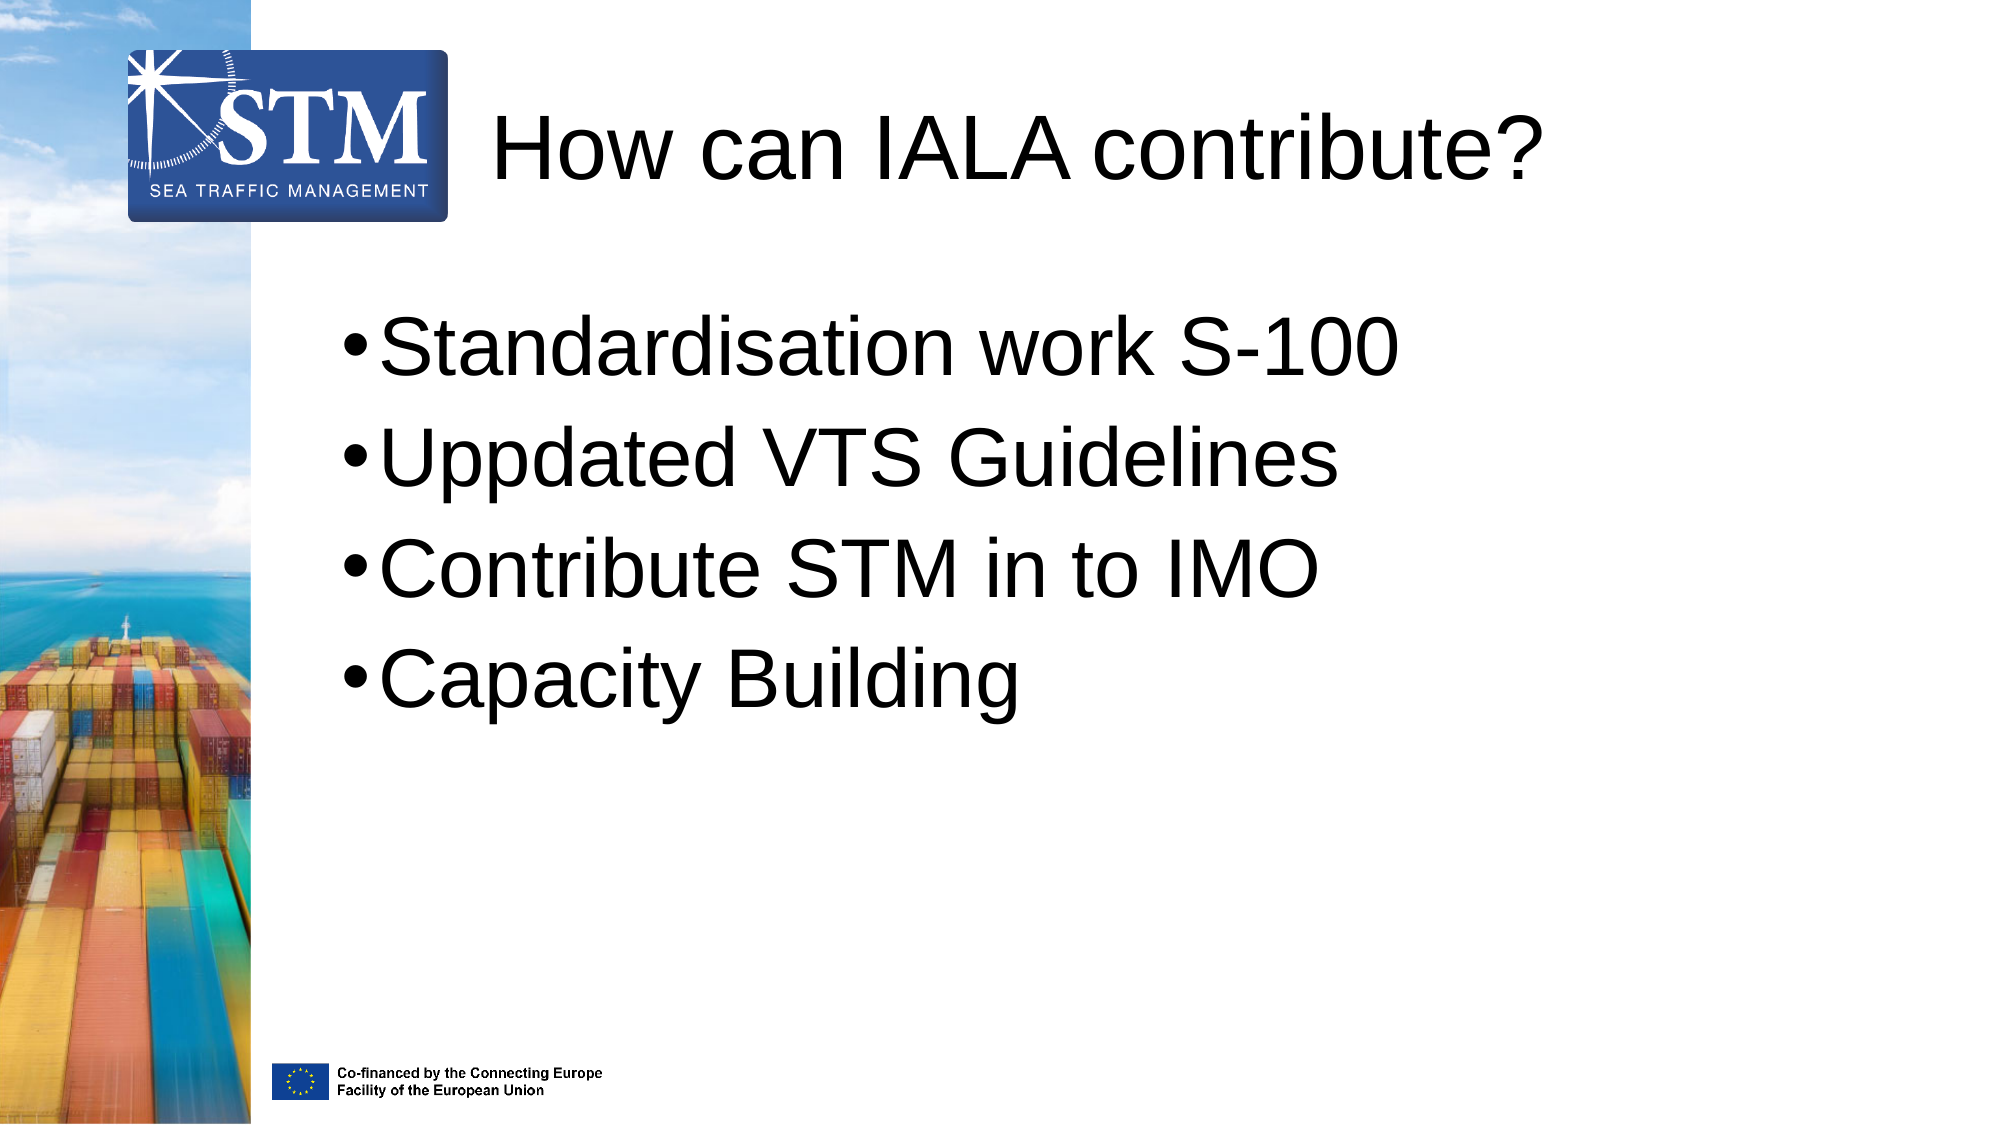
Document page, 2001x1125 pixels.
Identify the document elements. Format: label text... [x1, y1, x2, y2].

picture [256, 1048, 626, 1113]
title How can IALA contribute? [475, 64, 1931, 207]
list Standardisation work S-100 Uppdated VTS Guidelines Contribute STM in to IMO Capacity Building [326, 296, 1931, 1011]
picture [0, 0, 448, 1125]
